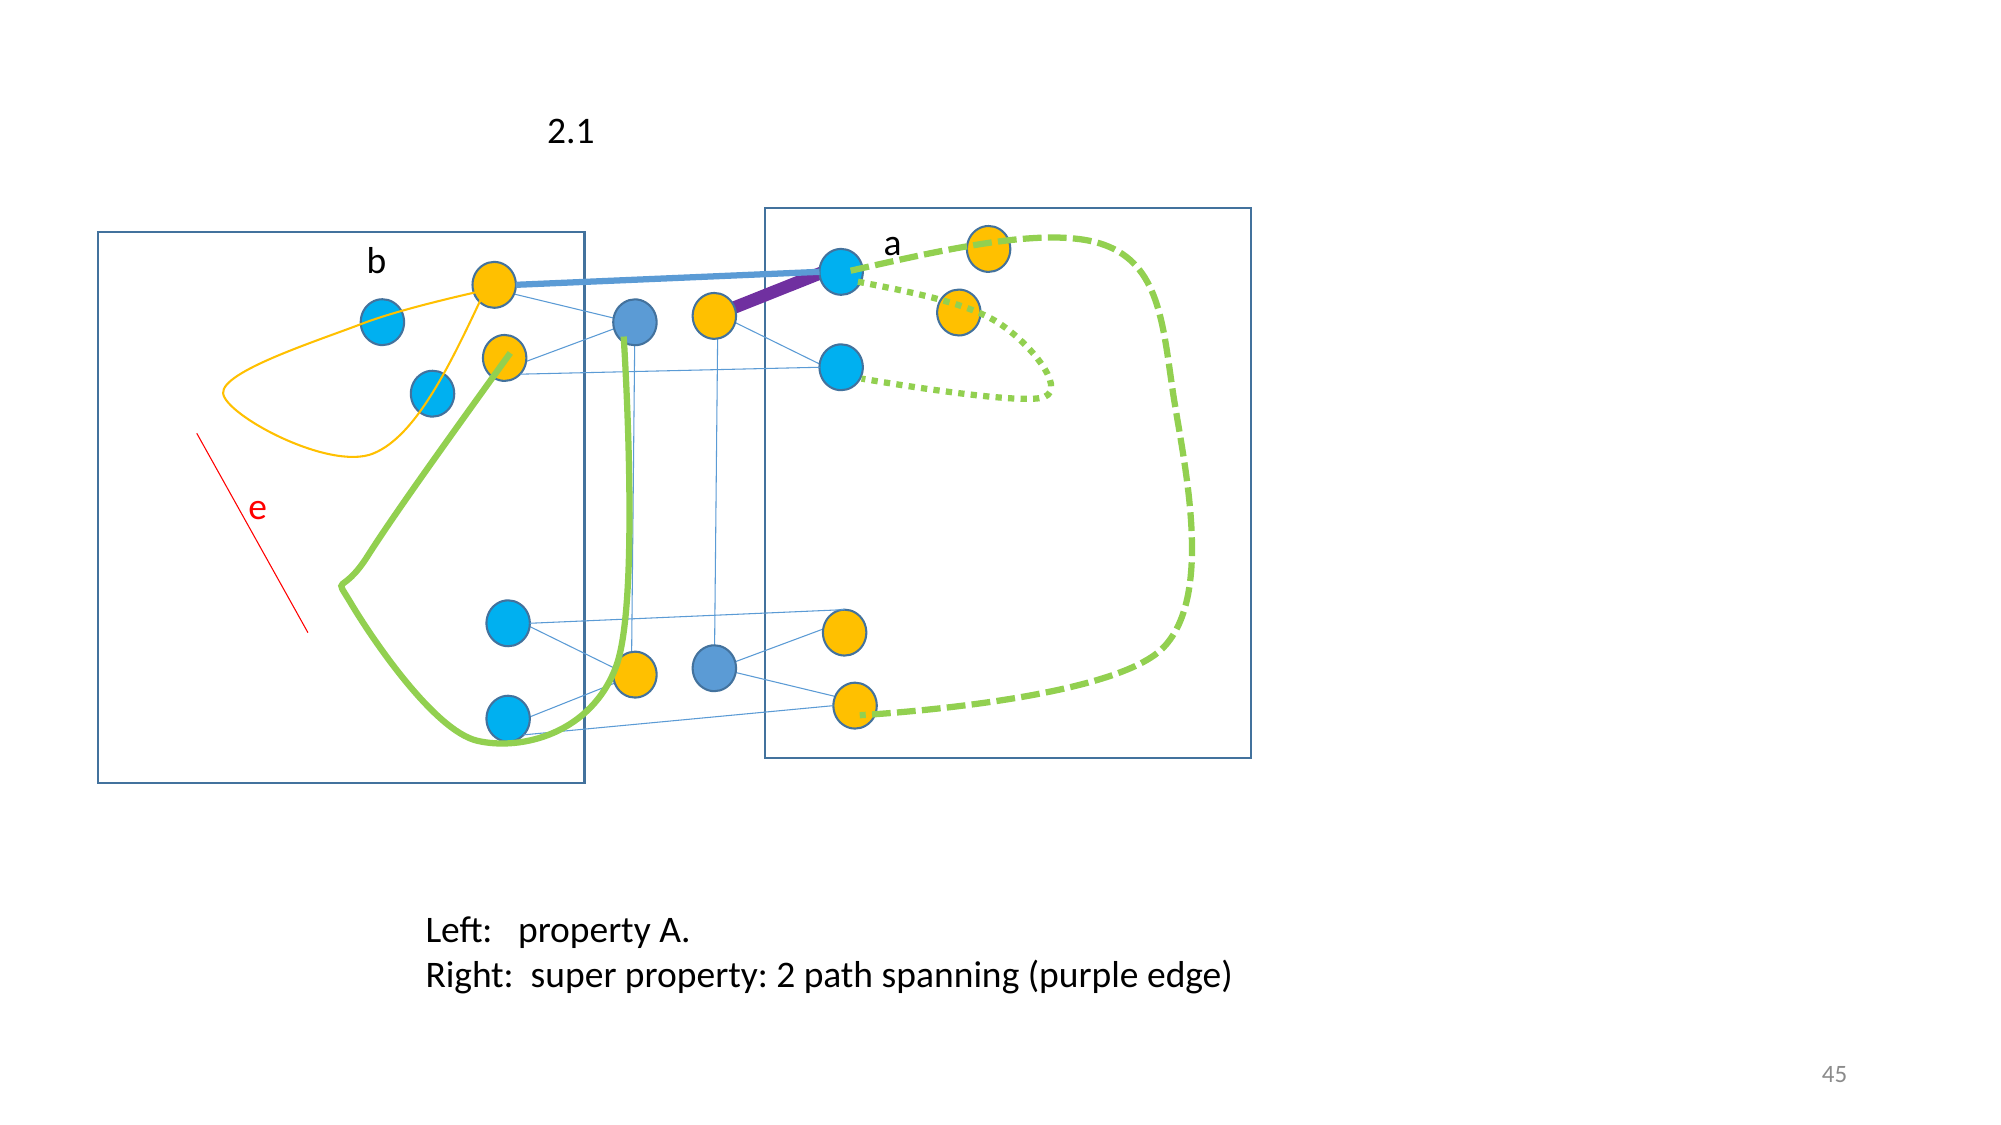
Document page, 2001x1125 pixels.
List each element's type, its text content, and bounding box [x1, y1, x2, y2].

text_box Left: property A. Right: super property: 2 path spanning (purple edge) [410, 897, 1445, 1002]
text_box 2.1 [532, 98, 922, 159]
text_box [98, 207, 1252, 783]
slide_number 45 [1412, 1042, 1863, 1103]
